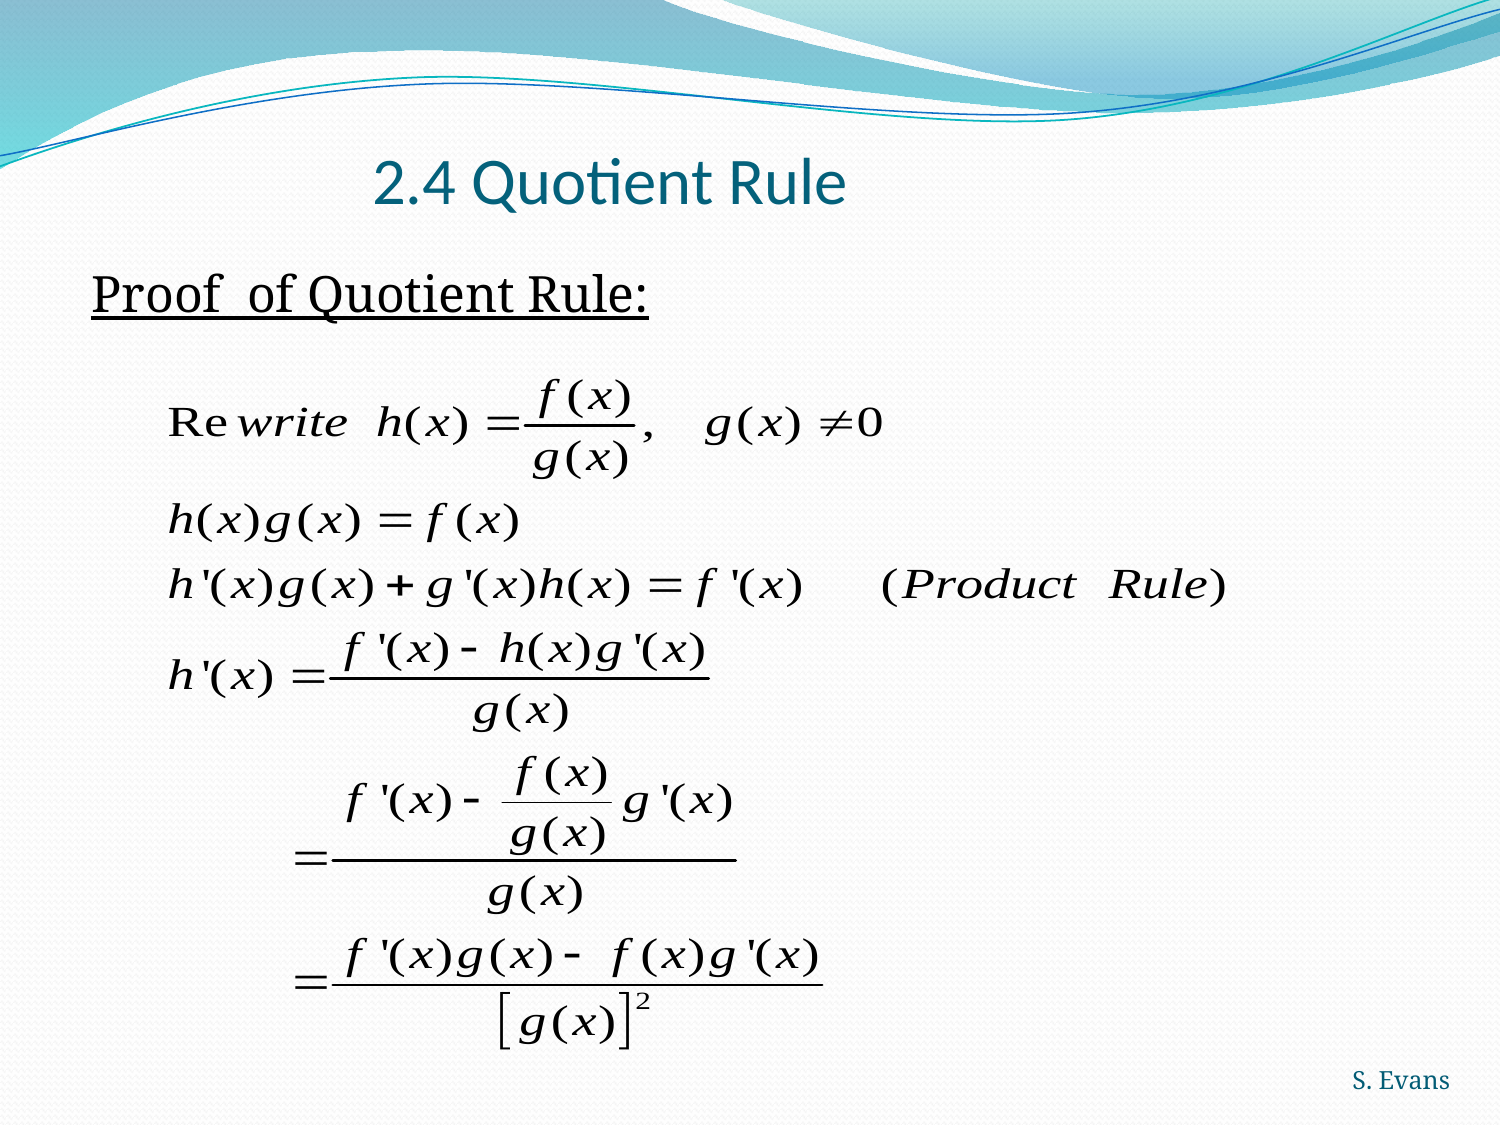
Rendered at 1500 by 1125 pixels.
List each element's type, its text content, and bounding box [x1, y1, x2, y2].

list Proof of Quotient Rule: [76, 255, 1425, 1038]
title 2.4 Quotient Rule [371, 125, 904, 218]
footer S. Evans [1352, 1035, 1453, 1095]
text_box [159, 366, 1235, 1061]
